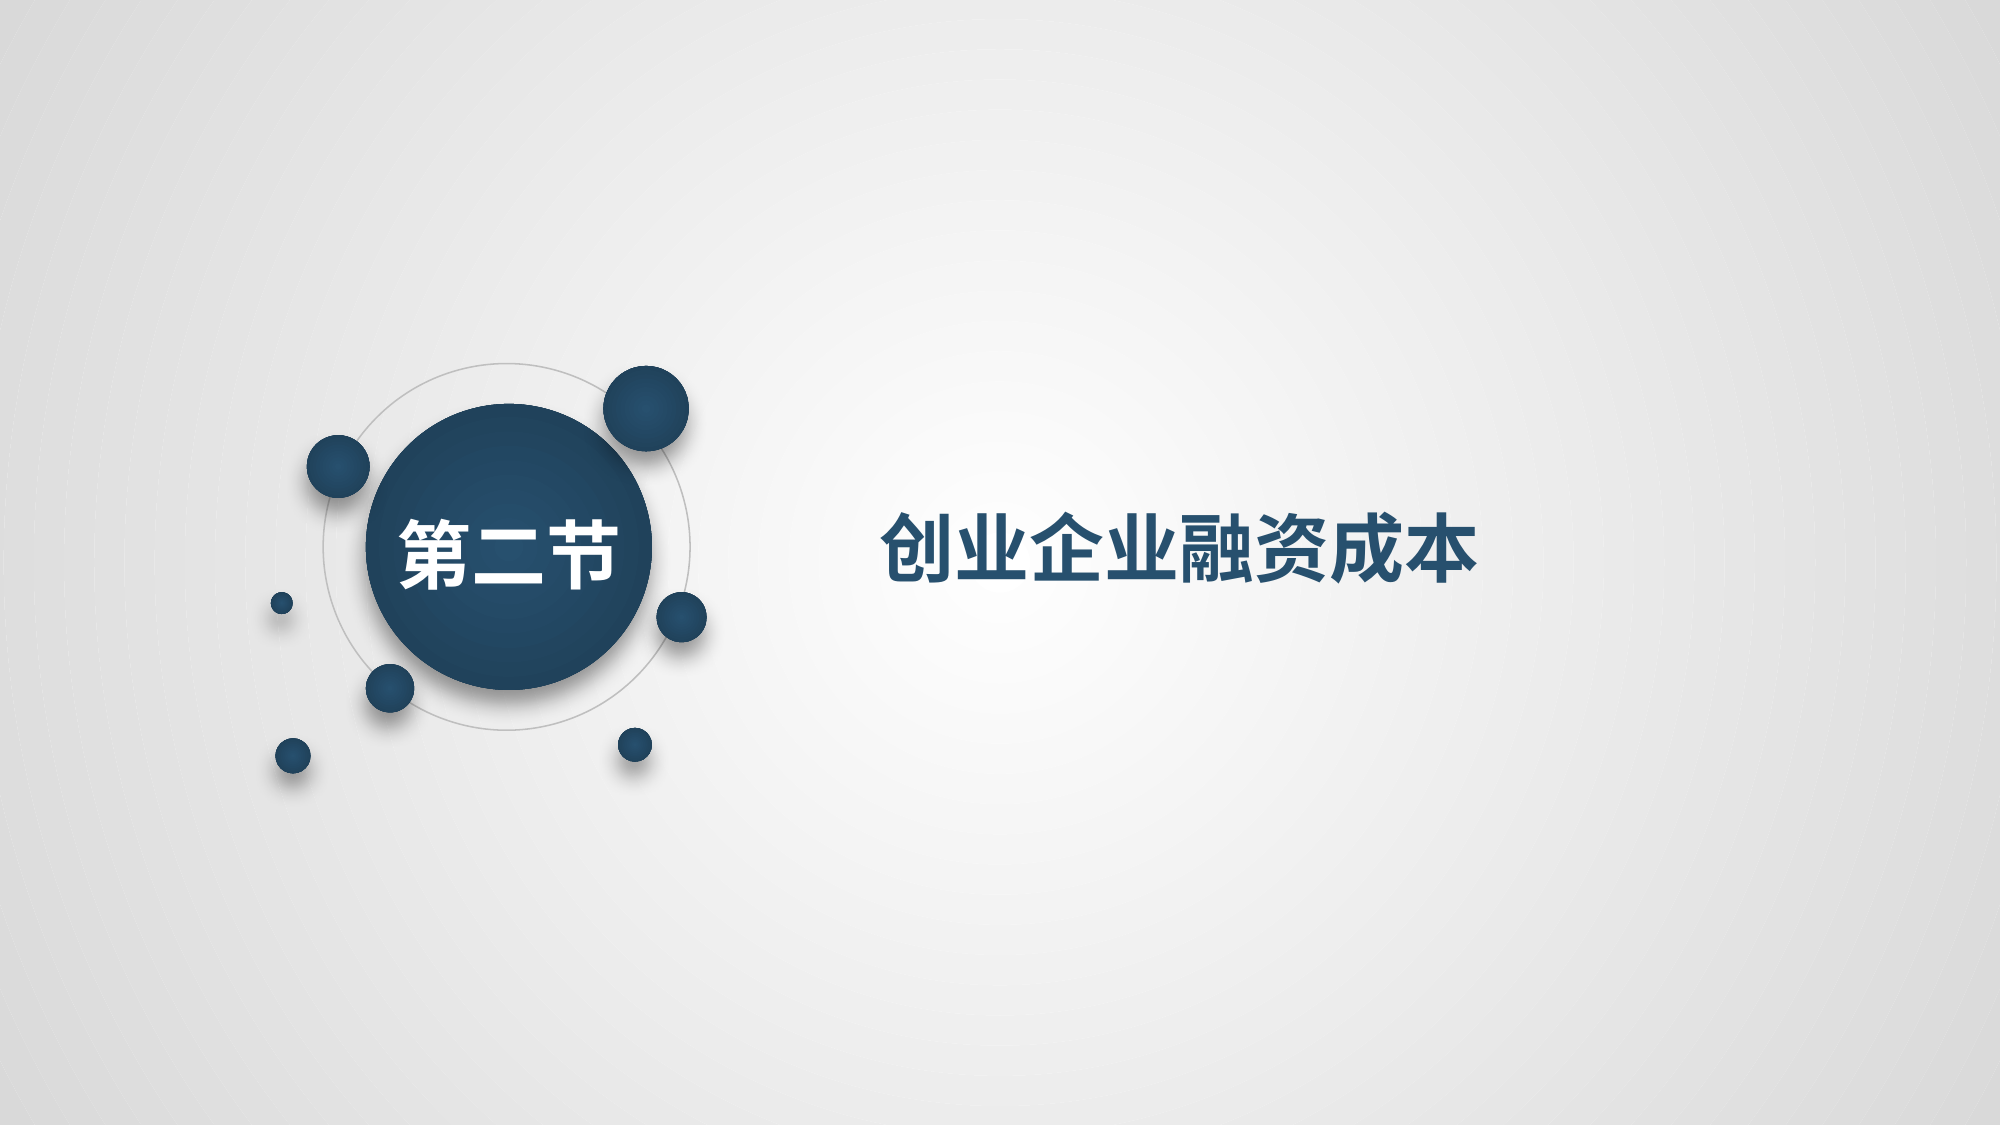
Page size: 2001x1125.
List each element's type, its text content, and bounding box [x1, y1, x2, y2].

text_box [655, 591, 708, 644]
text_box [356, 362, 601, 463]
text_box [305, 434, 371, 499]
text_box 创业企业融资成本 [864, 493, 1632, 599]
text_box [428, 649, 653, 732]
text_box 第二节 [381, 501, 637, 606]
text_box [602, 364, 690, 453]
text_box [274, 737, 312, 775]
text_box [617, 726, 653, 763]
text_box [322, 526, 384, 671]
text_box [364, 663, 416, 714]
text_box [364, 402, 653, 691]
text_box [646, 472, 692, 595]
text_box [269, 591, 294, 616]
